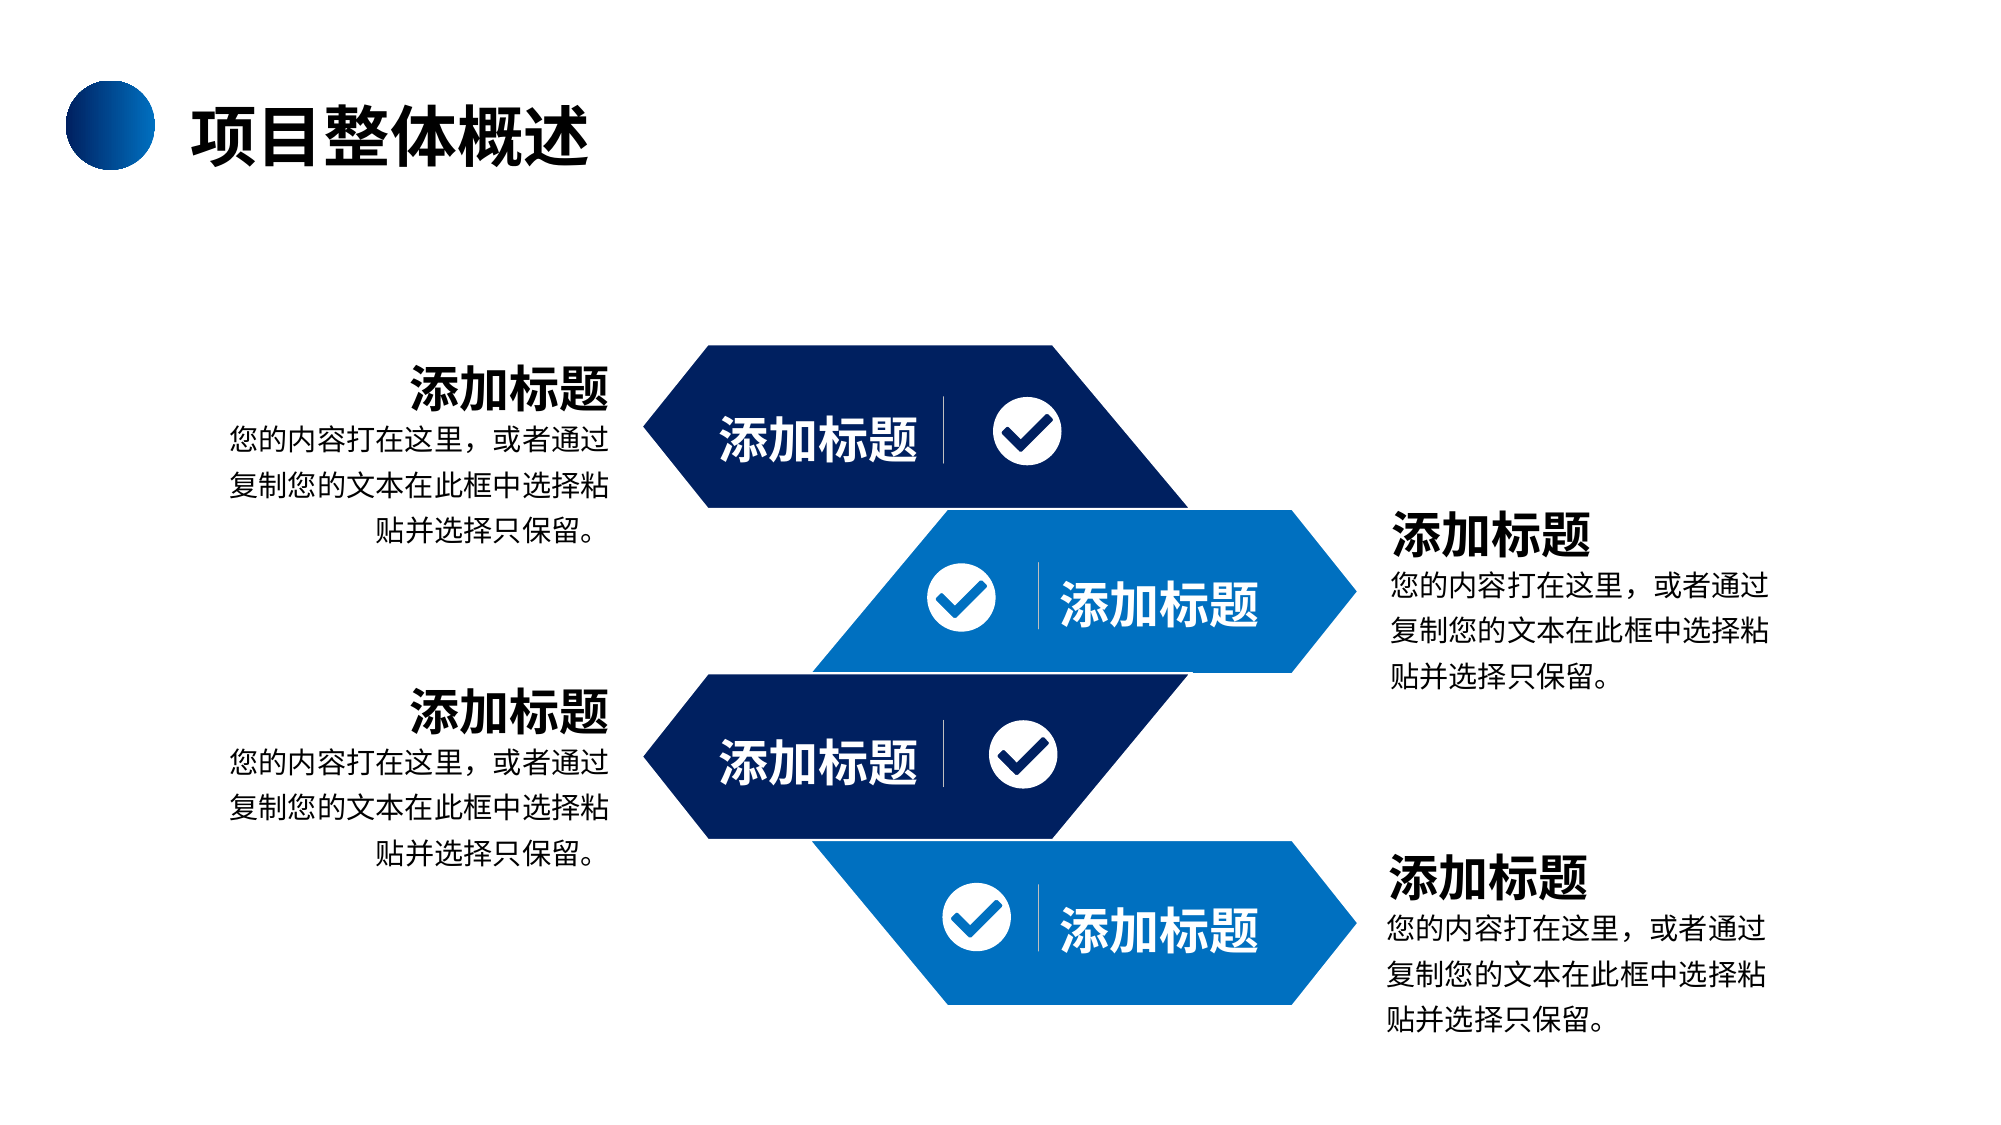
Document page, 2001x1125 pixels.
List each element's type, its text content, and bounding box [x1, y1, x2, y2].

text_box 您的内容打在这里，或者通过复制您的文本在此框中选择粘贴并选择只保留。 [1375, 549, 1792, 701]
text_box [65, 63, 614, 176]
text_box 添加标题 [357, 332, 625, 403]
text_box 添加标题 [1359, 477, 1626, 571]
text_box 您的内容打在这里，或者通过复制您的文本在此框中选择粘贴并选择只保留。 [1371, 892, 1788, 1044]
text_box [641, 344, 1359, 1007]
text_box 添加标题 [1359, 821, 1622, 915]
text_box 您的内容打在这里，或者通过复制您的文本在此框中选择粘贴并选择只保留。 [208, 403, 625, 555]
text_box 您的内容打在这里，或者通过复制您的文本在此框中选择粘贴并选择只保留。 [208, 726, 625, 878]
text_box 添加标题 [357, 654, 625, 726]
